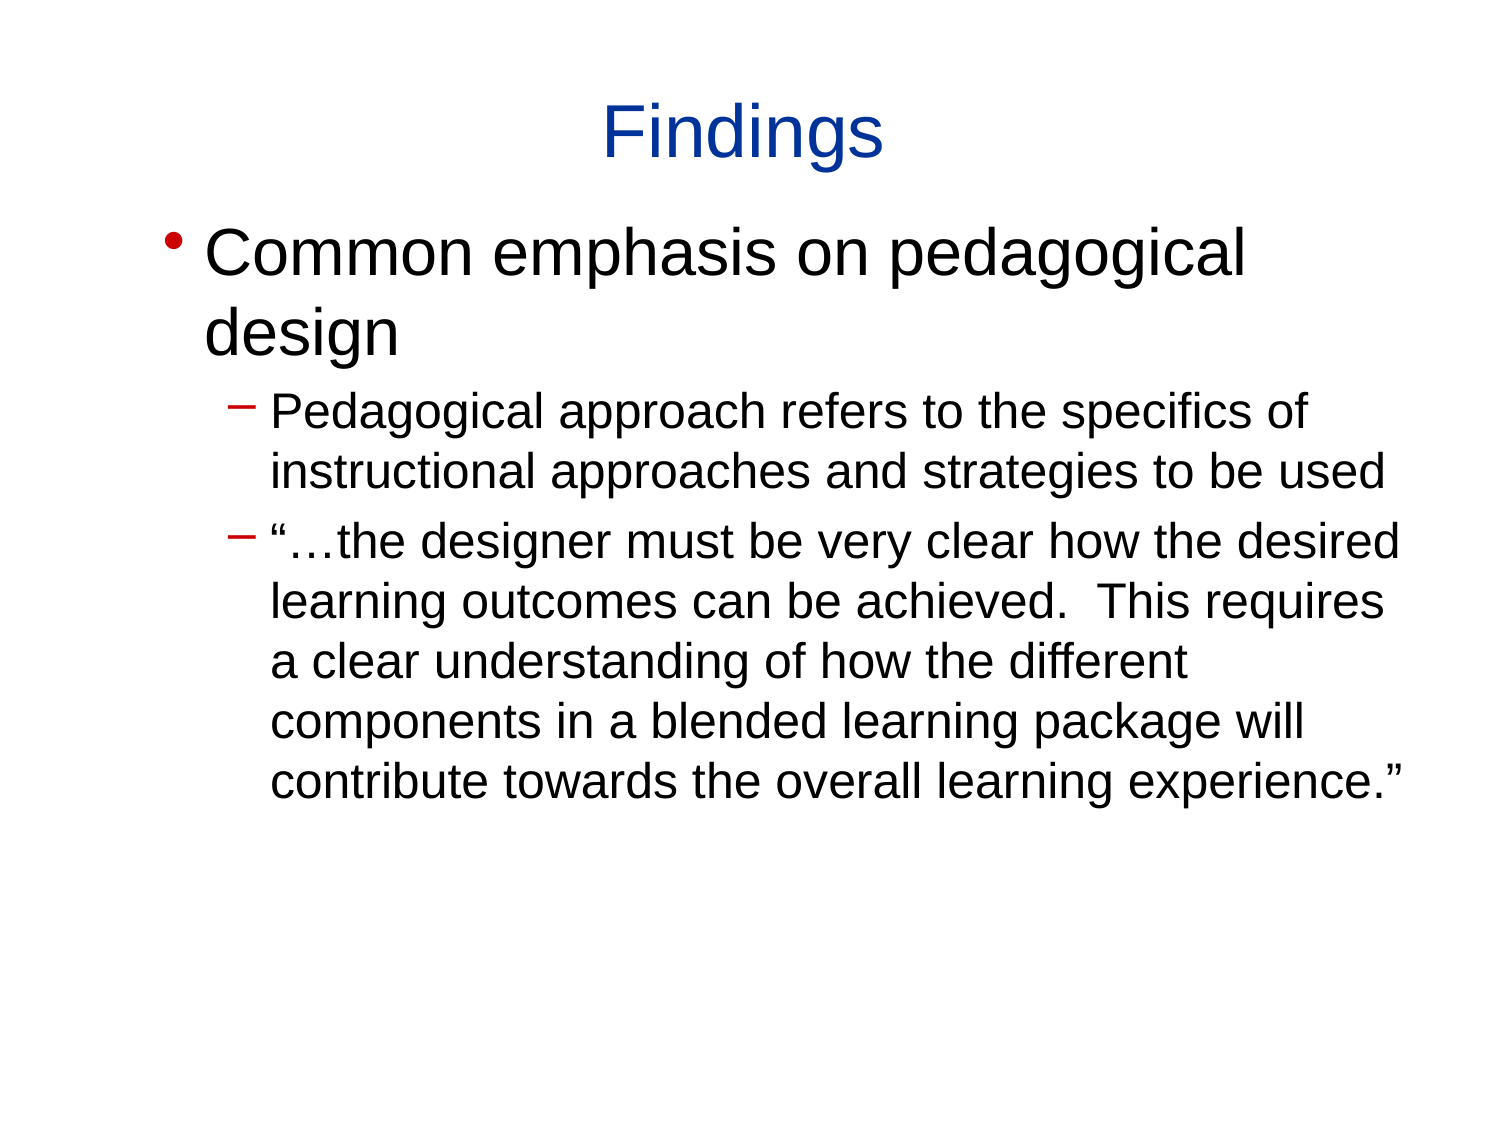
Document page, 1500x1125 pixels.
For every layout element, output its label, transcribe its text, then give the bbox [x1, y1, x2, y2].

text_box Findings [68, 74, 1419, 262]
list Common emphasis on pedagogical design Pedagogical approach refers to the specifics of instructional approaches and strategies to be used “…the designer must be very clear how the desired learning outcomes can be achieved. This requires a clear understanding of how the different components in a blended learning package will contribute towards the overall learning experience.” [135, 99, 1424, 1050]
